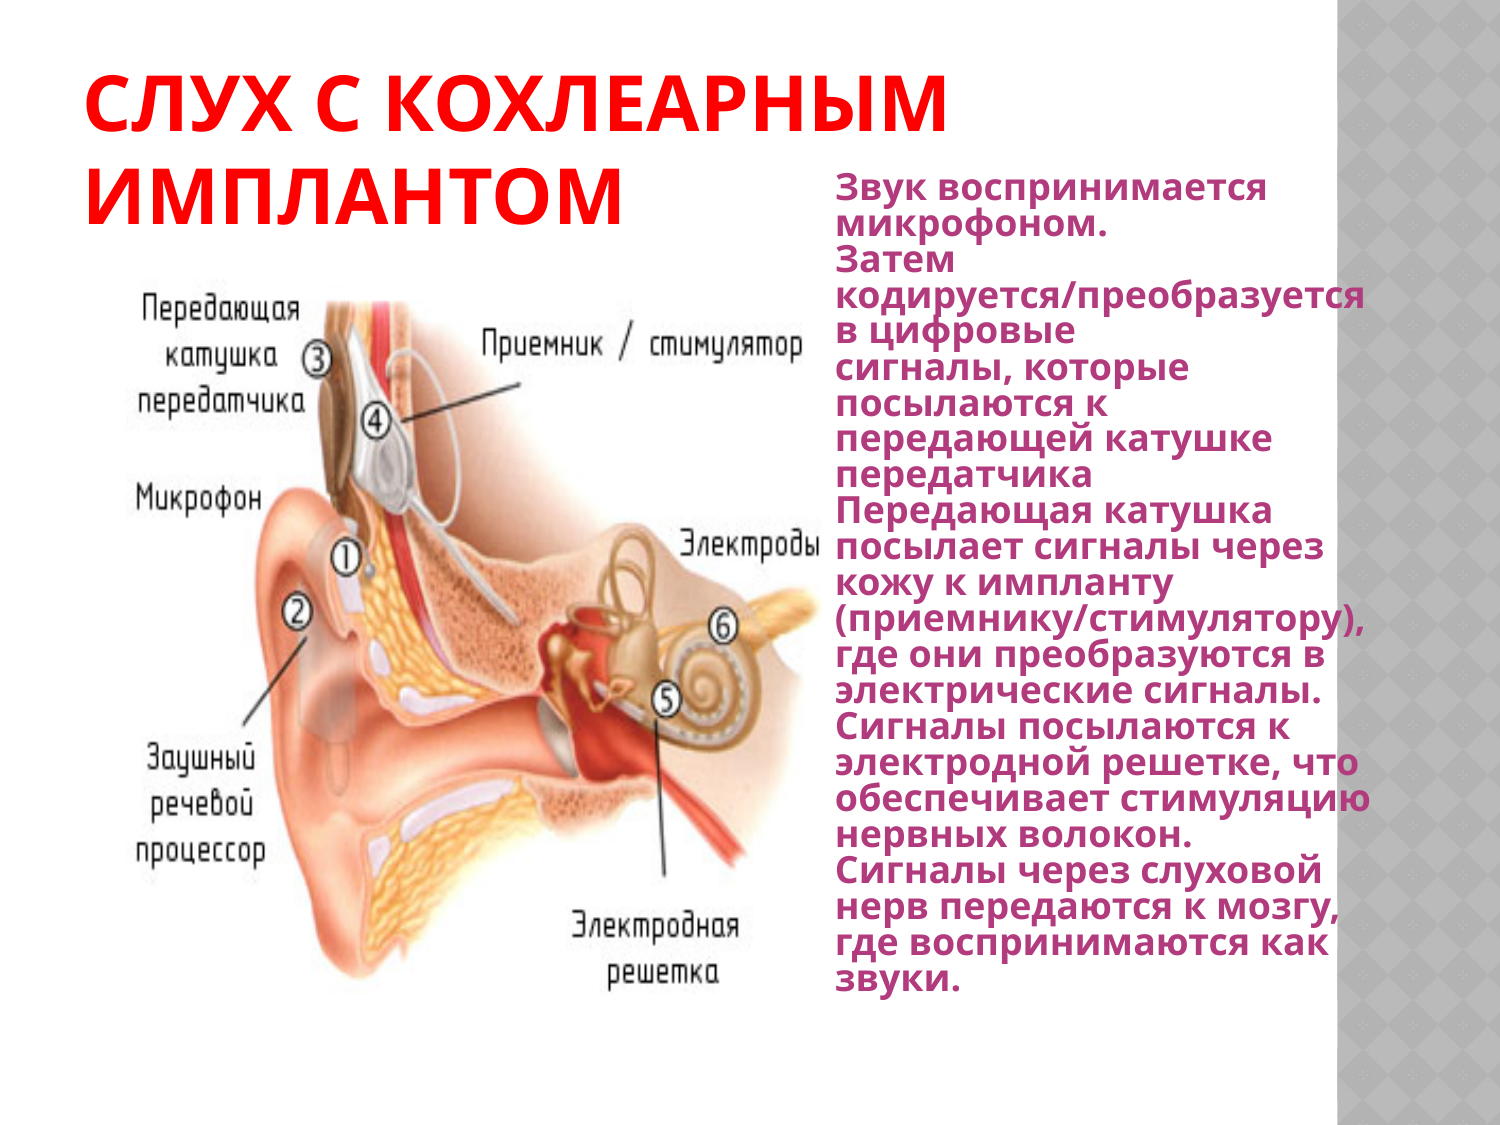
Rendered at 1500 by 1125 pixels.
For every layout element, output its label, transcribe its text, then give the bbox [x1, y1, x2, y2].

title Слух с кохлеарным имплантом [75, 52, 1263, 240]
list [124, 237, 834, 1038]
text_box Звук воспринимается микрофоном. Затем кодируется/преобразуется в цифровые сигналы, которые посылаются к передающей катушке передатчика Передающая катушка посылает сигналы через кожу к импланту (приемнику/стимулятору), где они преобразуются в электрические сигналы. Сигналы посылаются к электродной решетке, что обеспечивает стимуляцию нервных волокон. Сигналы через слуховой нерв передаются к мозгу, где воспринимаются как звуки. [820, 164, 1388, 1006]
